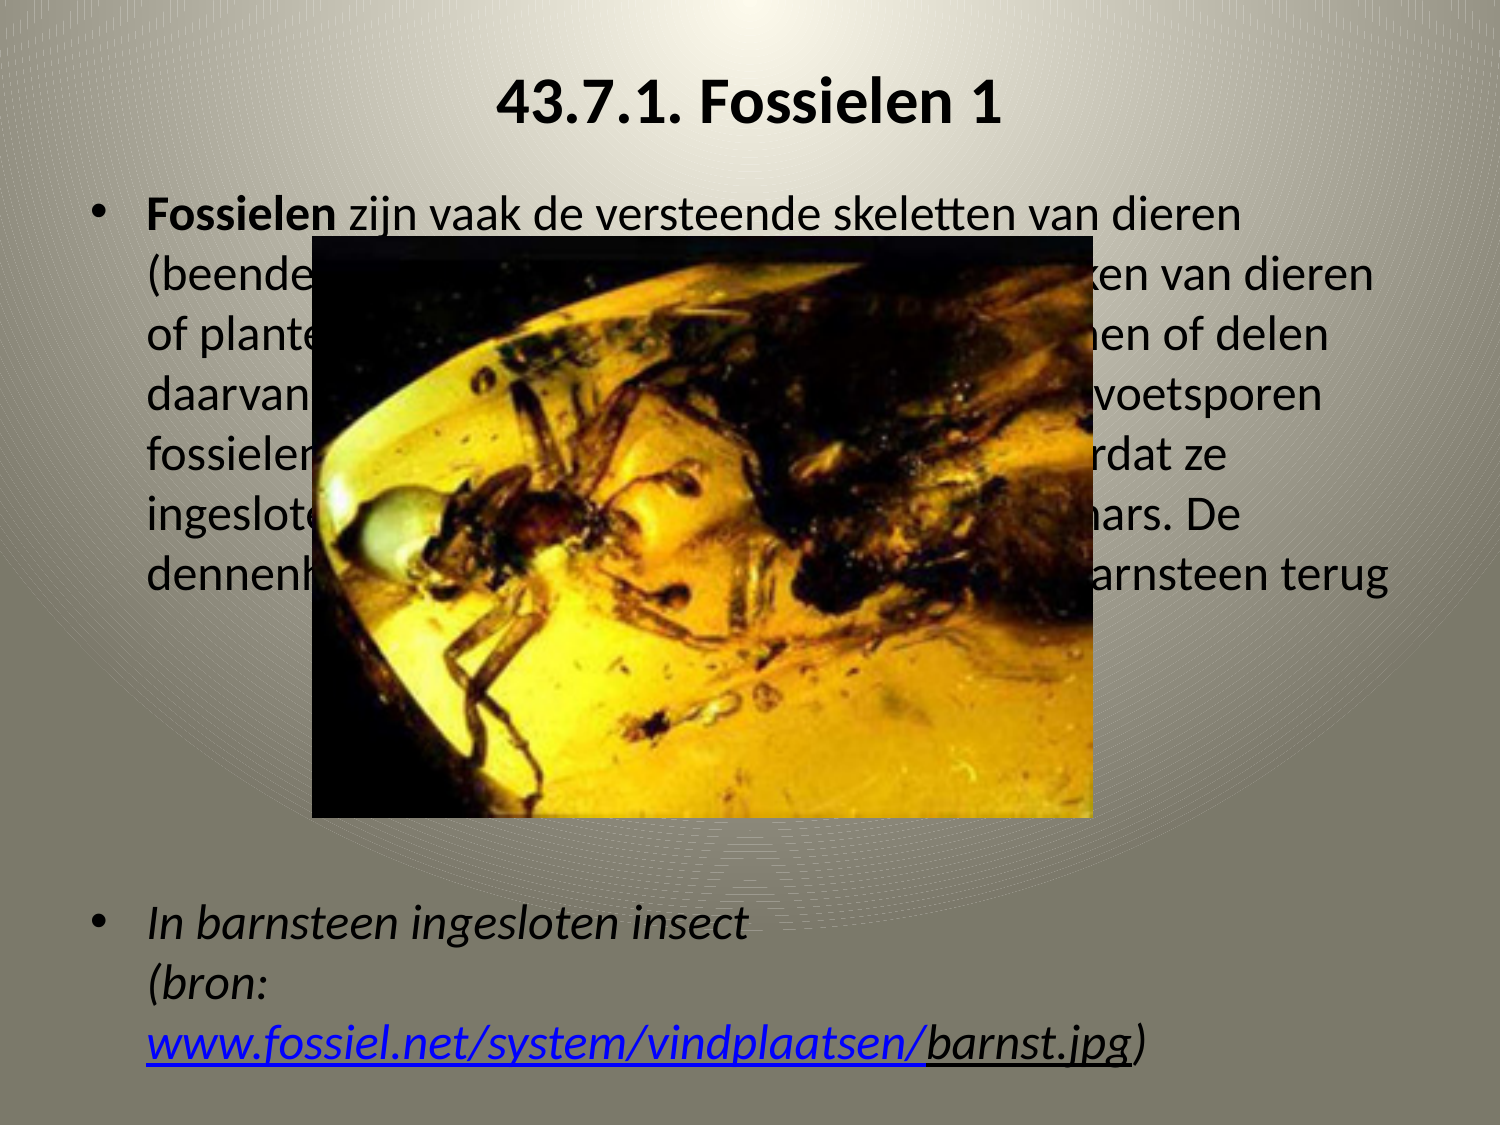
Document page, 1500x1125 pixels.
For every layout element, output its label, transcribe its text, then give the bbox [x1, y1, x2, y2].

picture [312, 236, 1093, 819]
list Fossielen zijn vaak de versteende skeletten van dieren (beenderen, schelpen), maar soms ook afdrukken van dieren of planten. Zo kunnen ook van zachte organismen of delen daarvan, zoals kwallen of bloemen of zelfs van voetsporen fossielen ontstaan. Ook ontstaan fossielen doordat ze ingesloten werden, bijvoorbeeld door dennenhars. De dennenhars wordt hard en we vinden het als barnsteen terug In barnsteen ingesloten insect (bron: www.fossiel.net/system/vindplaatsen/barnst.jpg) [75, 172, 1425, 1083]
title 43.7.1. Fossielen 1 [75, 45, 1425, 149]
